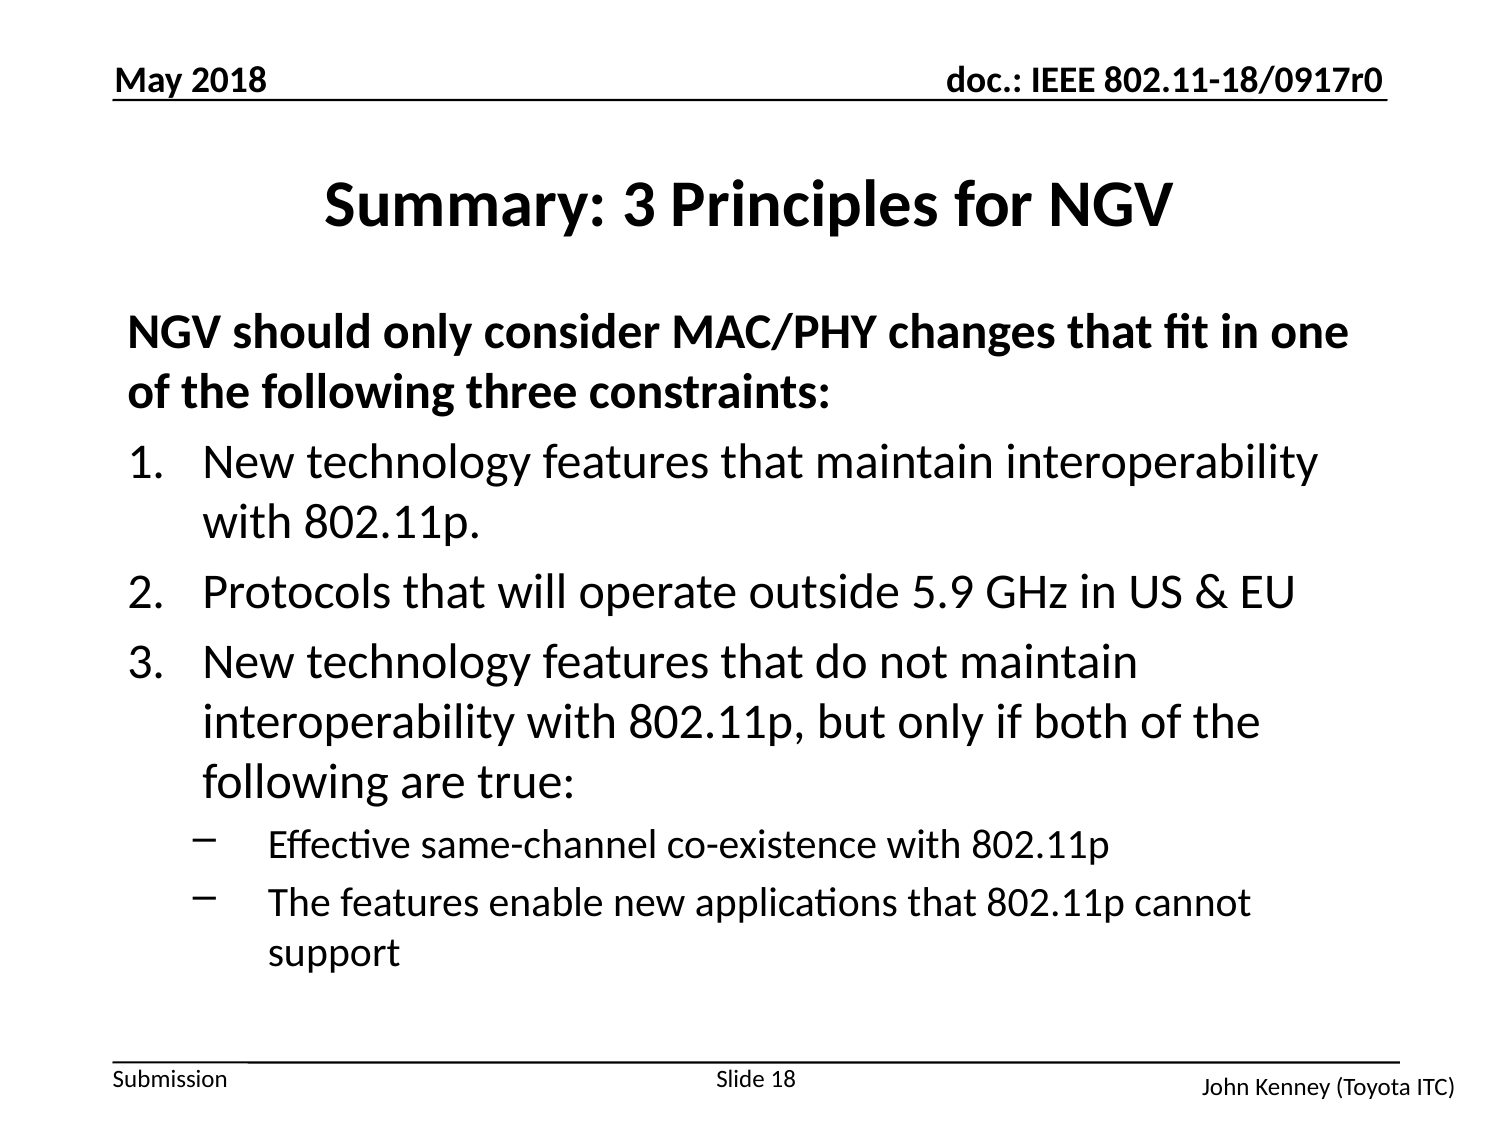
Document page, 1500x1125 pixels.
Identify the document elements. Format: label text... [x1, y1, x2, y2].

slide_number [114, 54, 270, 101]
footer John Kenney (Toyota ITC) [1199, 1070, 1456, 1101]
title Summary: 3 Principles for NGV [112, 112, 1388, 288]
slide_number Slide 18 [713, 1061, 799, 1093]
list NGV should only consider MAC/PHY changes that fit in one of the following three constraints: New technology features that maintain interoperability with 802.11p. Protocols that will operate outside 5.9 GHz in US & EU New technology features that do not maintain interoperability with 802.11p, but only if both of the following are true: Effective same-channel co-existence with 802.11p The features enable new applications that 802.11p cannot support [112, 290, 1388, 966]
